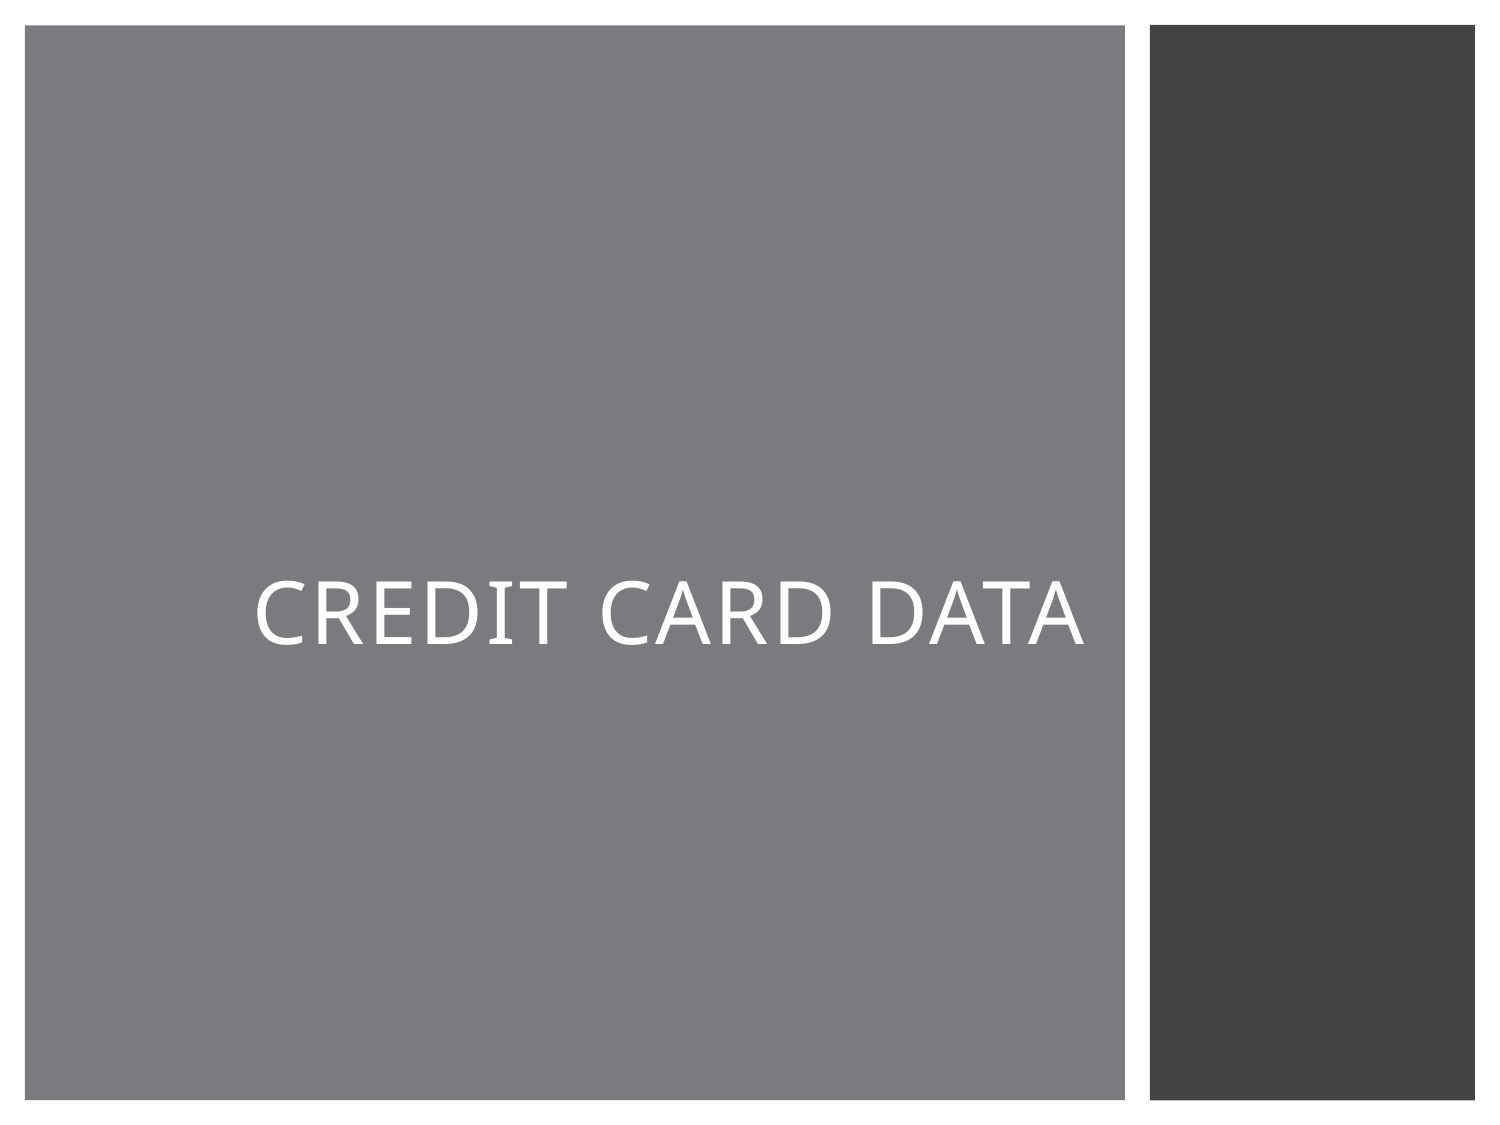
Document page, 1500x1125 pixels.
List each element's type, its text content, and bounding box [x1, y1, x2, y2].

title Credit Card Data [62, 474, 1100, 745]
